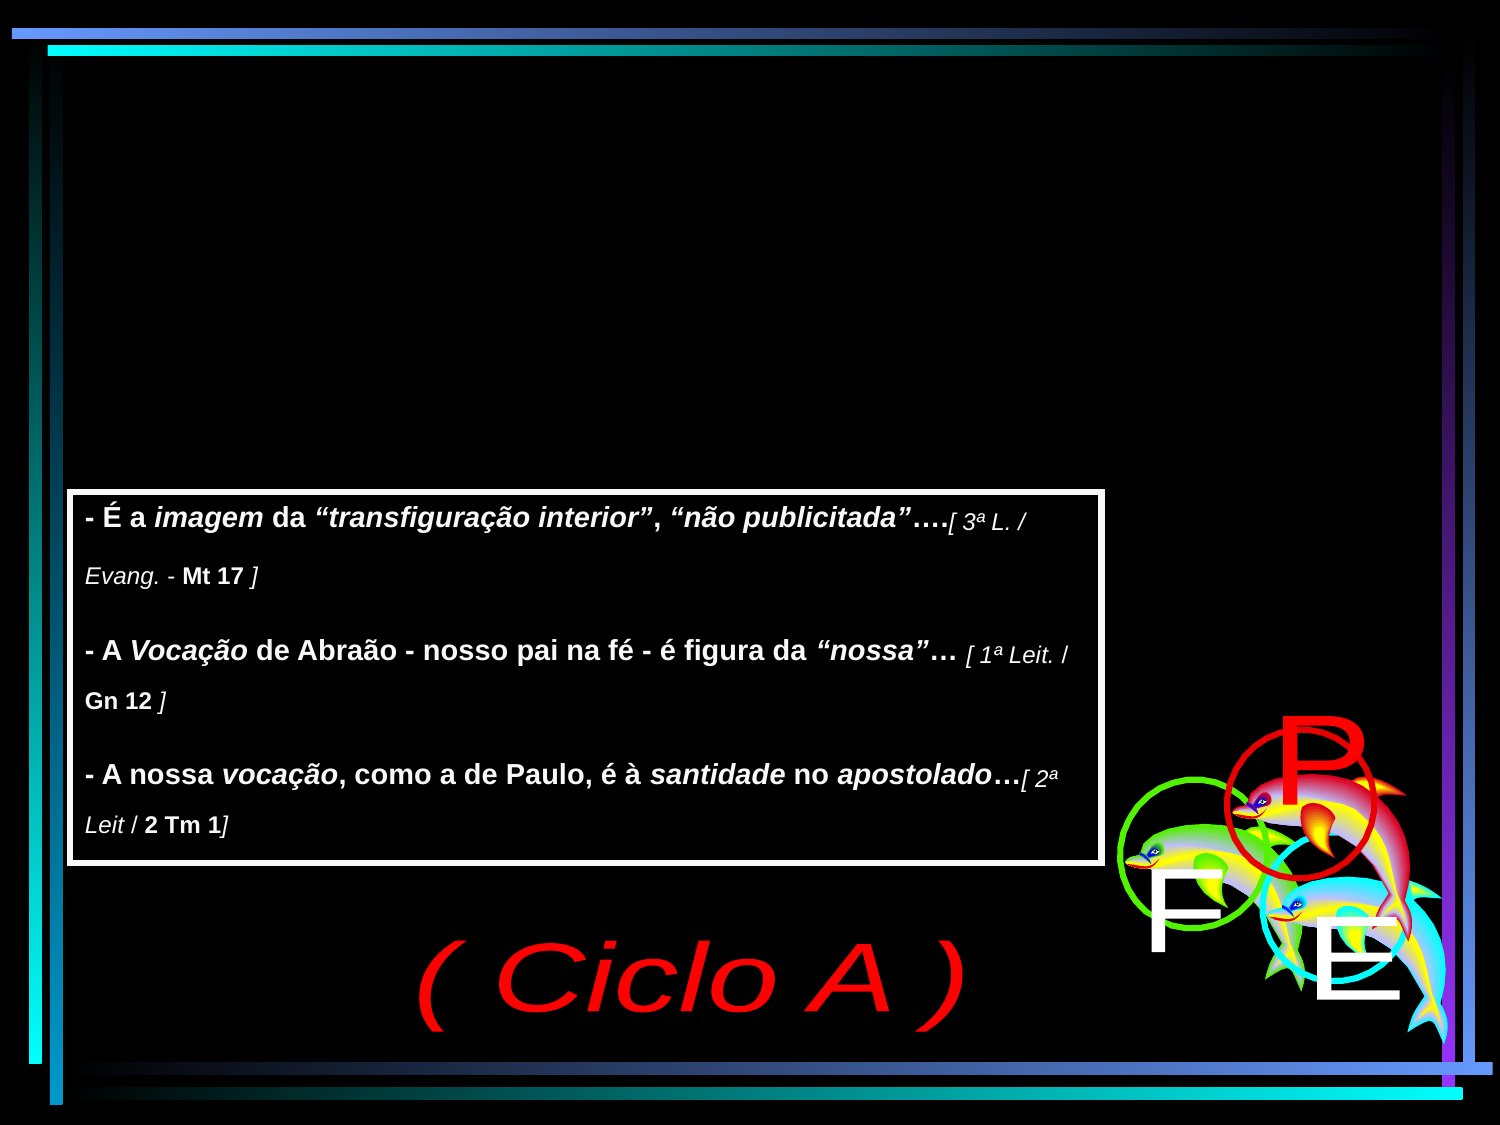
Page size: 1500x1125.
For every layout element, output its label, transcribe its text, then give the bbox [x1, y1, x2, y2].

text_box - É a imagem da “transfiguração interior”, “não publicitada”….[ 3ª L. / Evang. - Mt 17 ] - A Vocação de Abraão - nosso pai na fé - é figura da “nossa”… [ 1ª Leit. / Gn 12 ] - A nossa vocação, como a de Paulo, é à santidade no apostolado…[ 2ª Leit / 2 Tm 1] [70, 492, 1102, 863]
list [1126, 740, 1500, 994]
